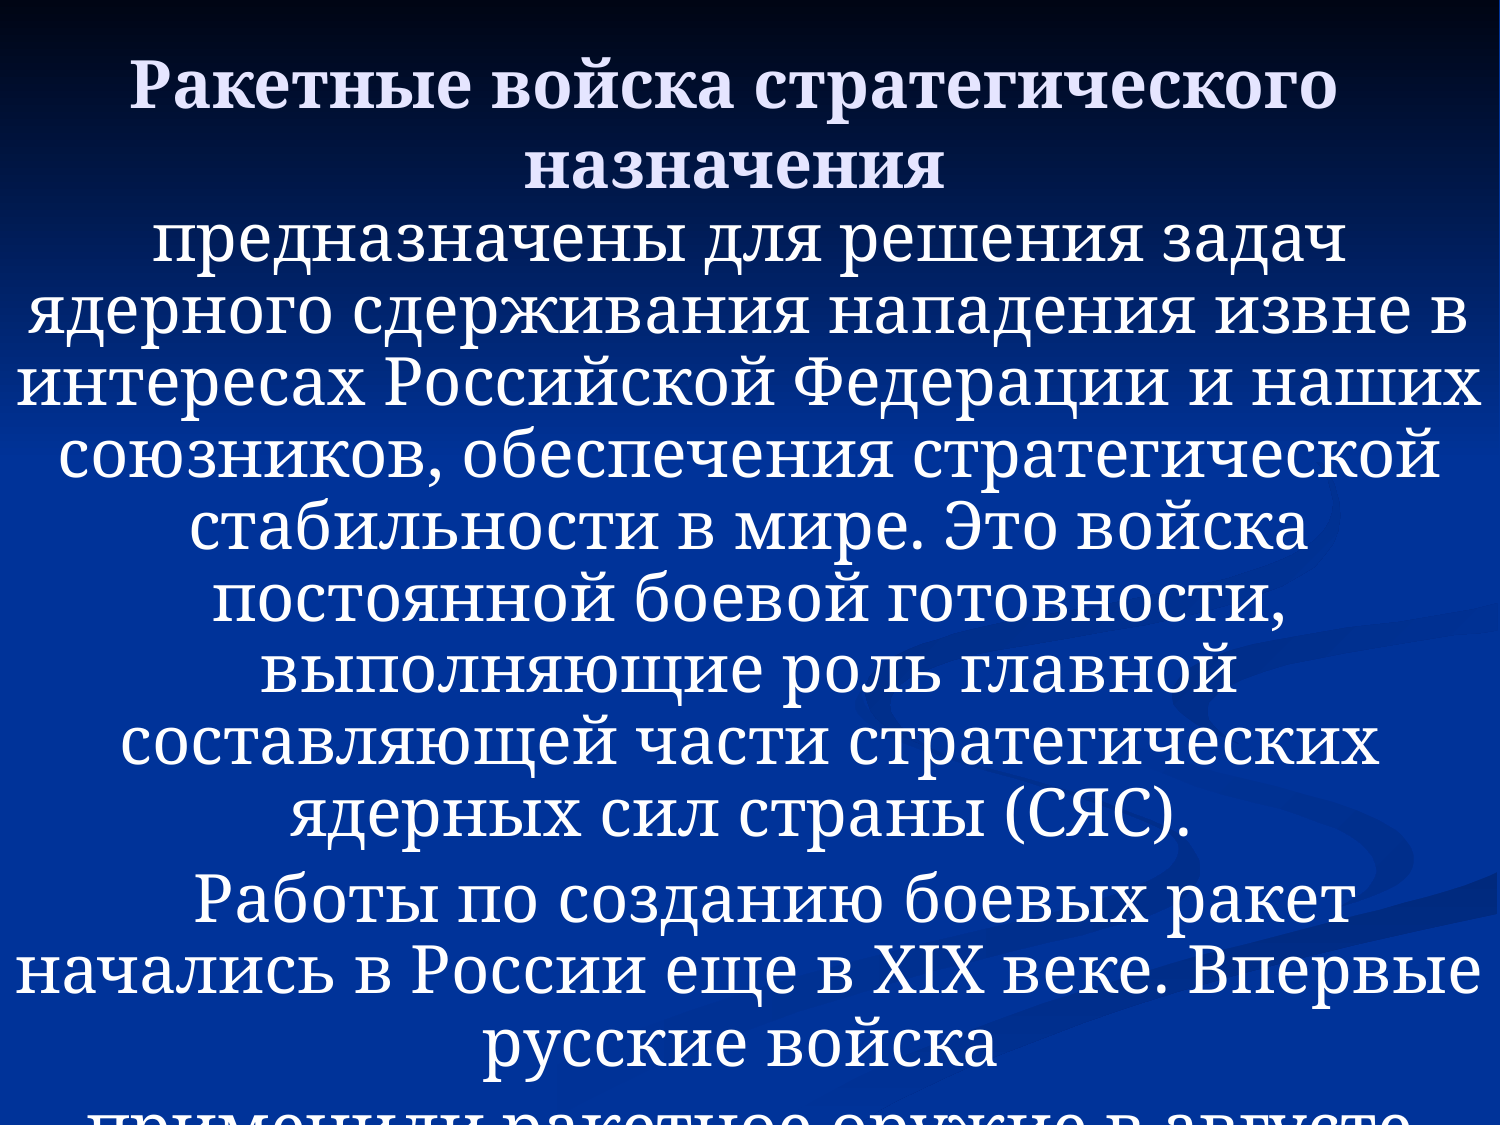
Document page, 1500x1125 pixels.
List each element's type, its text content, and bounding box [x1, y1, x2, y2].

title Ракетные войска стратегического назначения [0, 0, 1500, 196]
subtitle предназначены для решения задач ядерного сдерживания нападения извне в интересах Российской Федерации и наших союзников, обеспечения стратегической стабильности в мире. Это войска постоянной боевой готовности, выполняющие роль главной составляющей части стратегических ядерных сил страны (СЯС). Работы по созданию боевых ракет начались в России еще в XIX веке. Впервые русские войска применили ракетное оружие в августе 1827 года на Кавказе против пехоты и кавалерии в сражениях под Ушаганом и Алагезом [0, 196, 1500, 1125]
